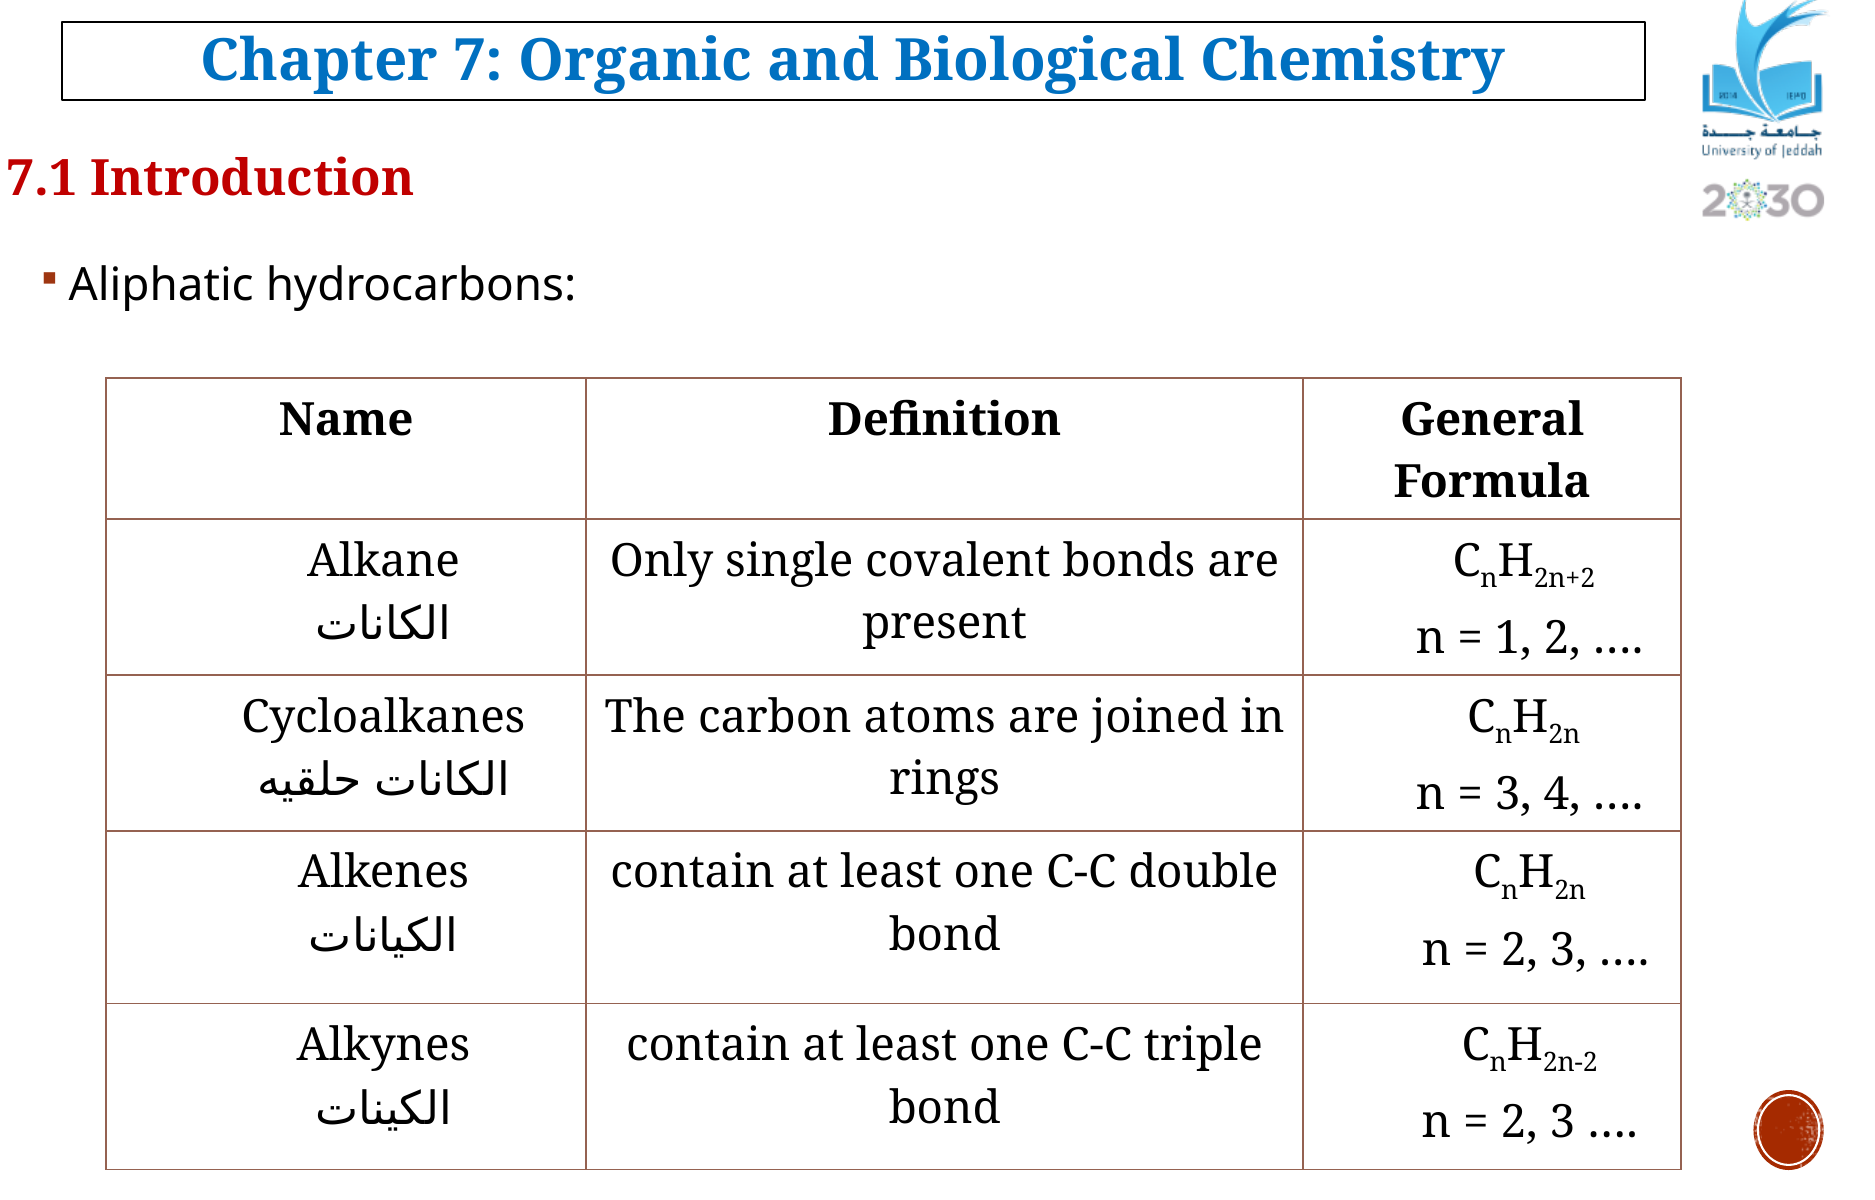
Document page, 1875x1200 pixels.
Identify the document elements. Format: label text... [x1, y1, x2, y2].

table_cell CnH2n n = 3, 4, …. [1304, 676, 1680, 830]
table_cell Only single covalent bonds are present [587, 520, 1302, 674]
table_cell The carbon atoms are joined in rings [587, 676, 1302, 830]
table_cell CnH2n n = 2, 3, …. [1304, 832, 1680, 1003]
text_box Chapter 7: Organic and Biological Chemistry [61, 21, 1646, 101]
picture [1681, 0, 1846, 227]
table_cell contain at least one C-C double bond [587, 832, 1302, 1003]
table_header Name [107, 379, 585, 518]
table_cell CnH2n+2 n = 1, 2, …. [1304, 520, 1680, 674]
table_cell contain at least one C-C triple bond [587, 1004, 1302, 1169]
table_cell Alkynes الكينات [107, 1004, 585, 1169]
text_box 7.1 Introduction [0, 138, 443, 214]
list Aliphatic hydrocarbons: [25, 253, 1437, 339]
table_cell Alkenes الكيانات [107, 832, 585, 1003]
table_header General Formula [1304, 379, 1680, 518]
table_cell Cycloalkanes الكانات حلقيه [107, 676, 585, 830]
table_cell Alkane الكانات [107, 520, 585, 674]
table_header Definition [587, 379, 1302, 518]
table_cell CnH2n-2 n = 2, 3 …. [1304, 1004, 1680, 1169]
